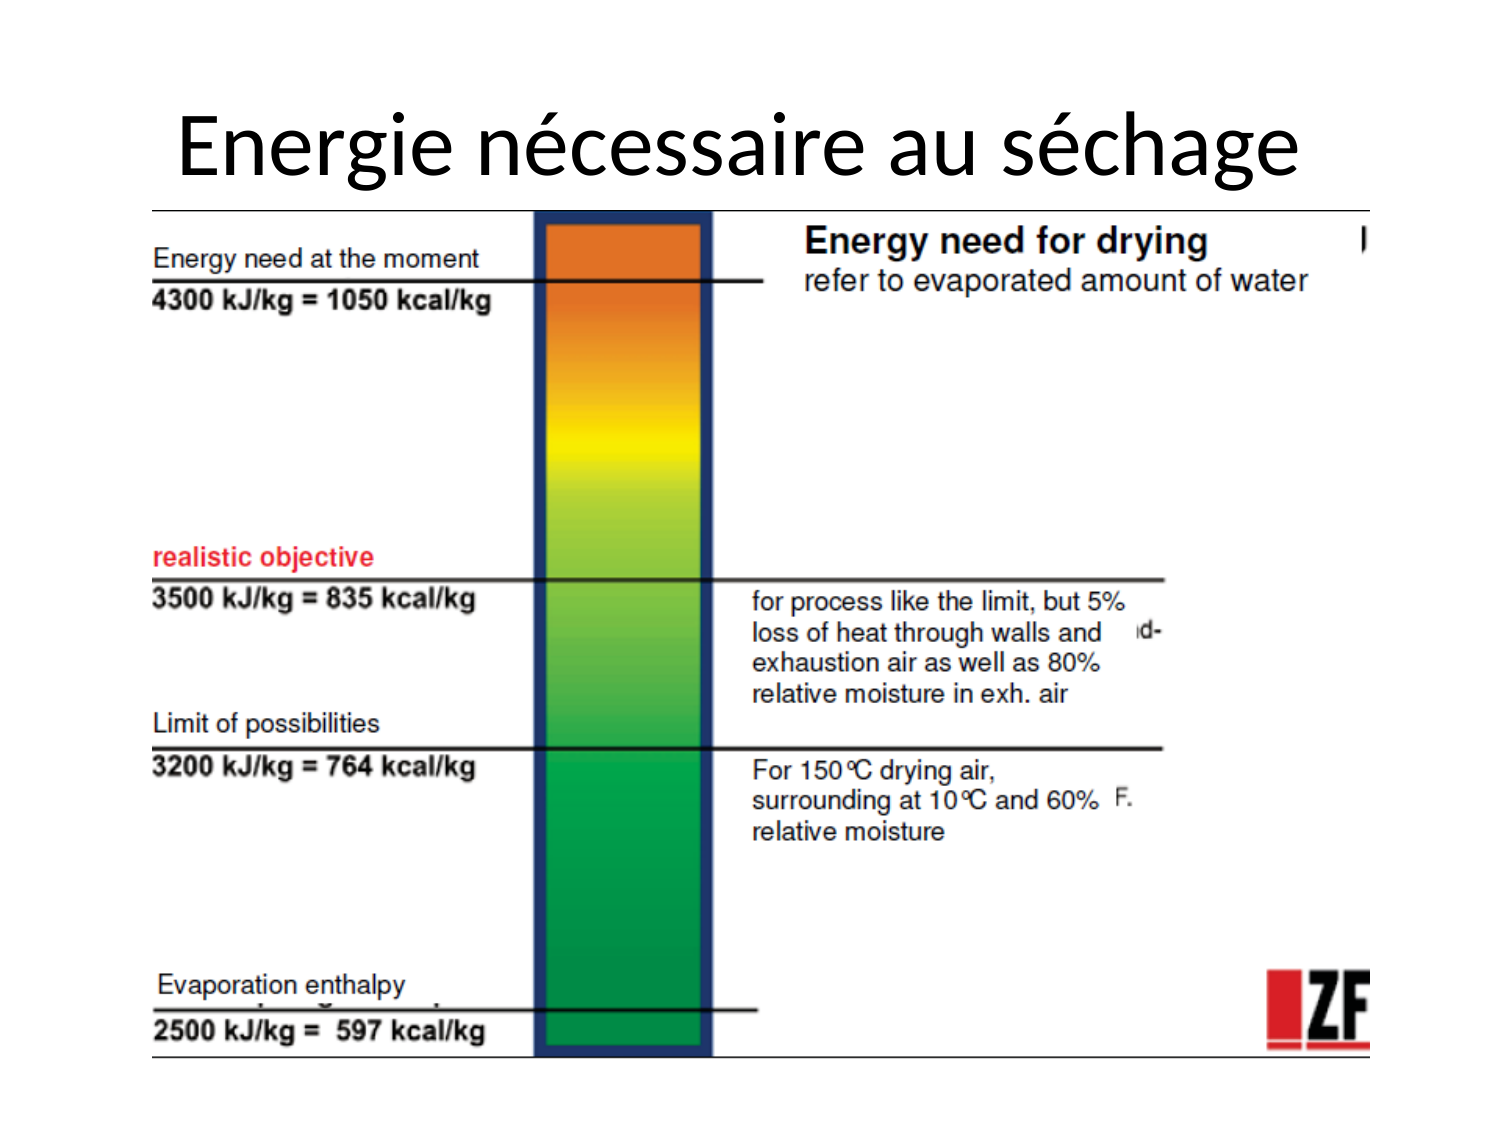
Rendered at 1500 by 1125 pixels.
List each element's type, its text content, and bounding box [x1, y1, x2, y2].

title Energie nécessaire au séchage [75, 45, 1425, 233]
picture [152, 210, 1370, 1063]
